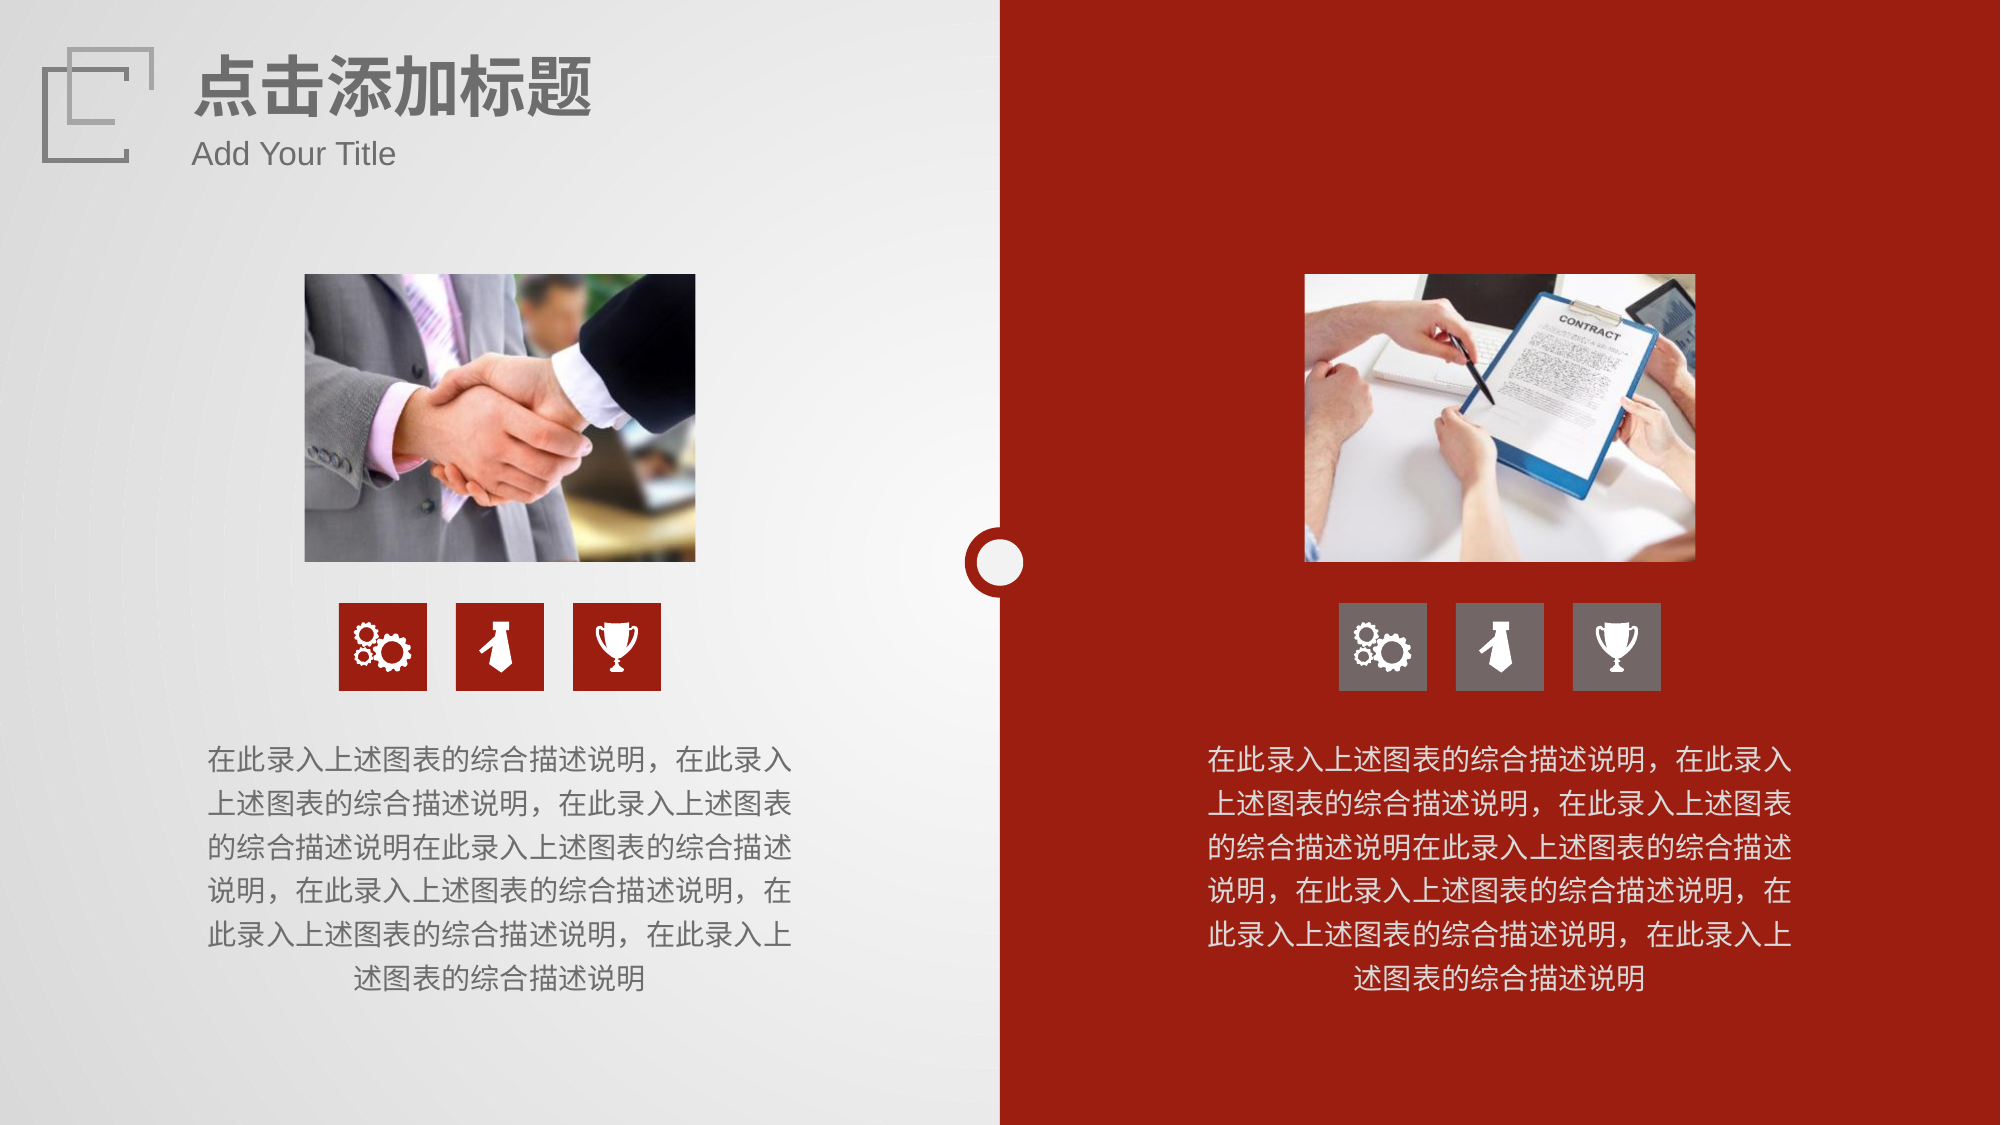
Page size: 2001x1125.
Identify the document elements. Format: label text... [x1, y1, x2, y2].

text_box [1572, 602, 1661, 691]
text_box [1455, 602, 1544, 691]
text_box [572, 602, 661, 691]
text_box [455, 602, 544, 691]
text_box Add Your Title [176, 124, 555, 180]
text_box 点击添加标题 [177, 36, 609, 132]
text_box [964, 0, 2000, 1125]
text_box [338, 602, 427, 691]
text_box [1338, 602, 1427, 691]
text_box [304, 274, 696, 562]
text_box 在此录入上述图表的综合描述说明，在此录入上述图表的综合描述说明，在此录入上述图表的综合描述说明在此录入上述图表的综合描述说明，在此录入上述图表的综合描述说明，在此录入上述图表的综合描述说明，在此录入上述图表的综合描述说明 [190, 725, 809, 1003]
